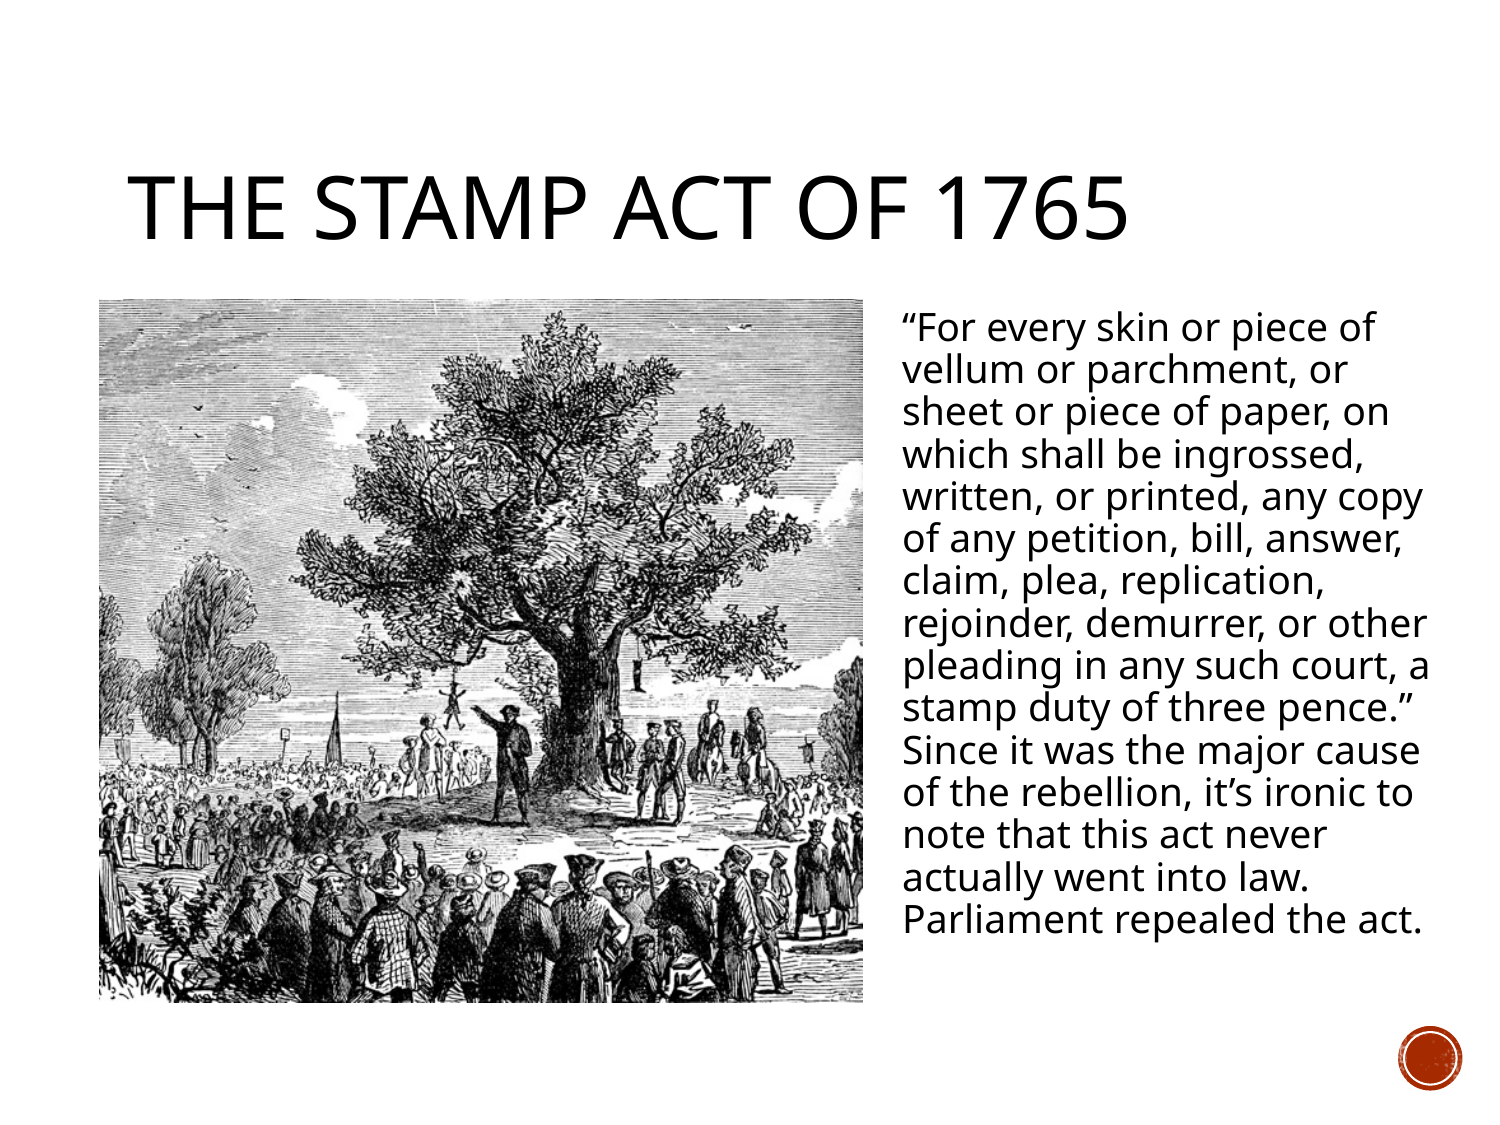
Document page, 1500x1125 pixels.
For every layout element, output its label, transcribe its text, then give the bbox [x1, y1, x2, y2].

list “For every skin or piece of vellum or parchment, or sheet or piece of paper, on which shall be ingrossed, written, or printed, any copy of any petition, bill, answer, claim, plea, replication, rejoinder, demurrer, or other pleading in any such court, a stamp duty of three pence.” Since it was the major cause of the rebellion, it’s ironic to note that this act never actually went into law. Parliament repealed the act. [869, 299, 1450, 1003]
title The stamp act of 1765 [112, 79, 1388, 344]
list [102, 302, 860, 1002]
